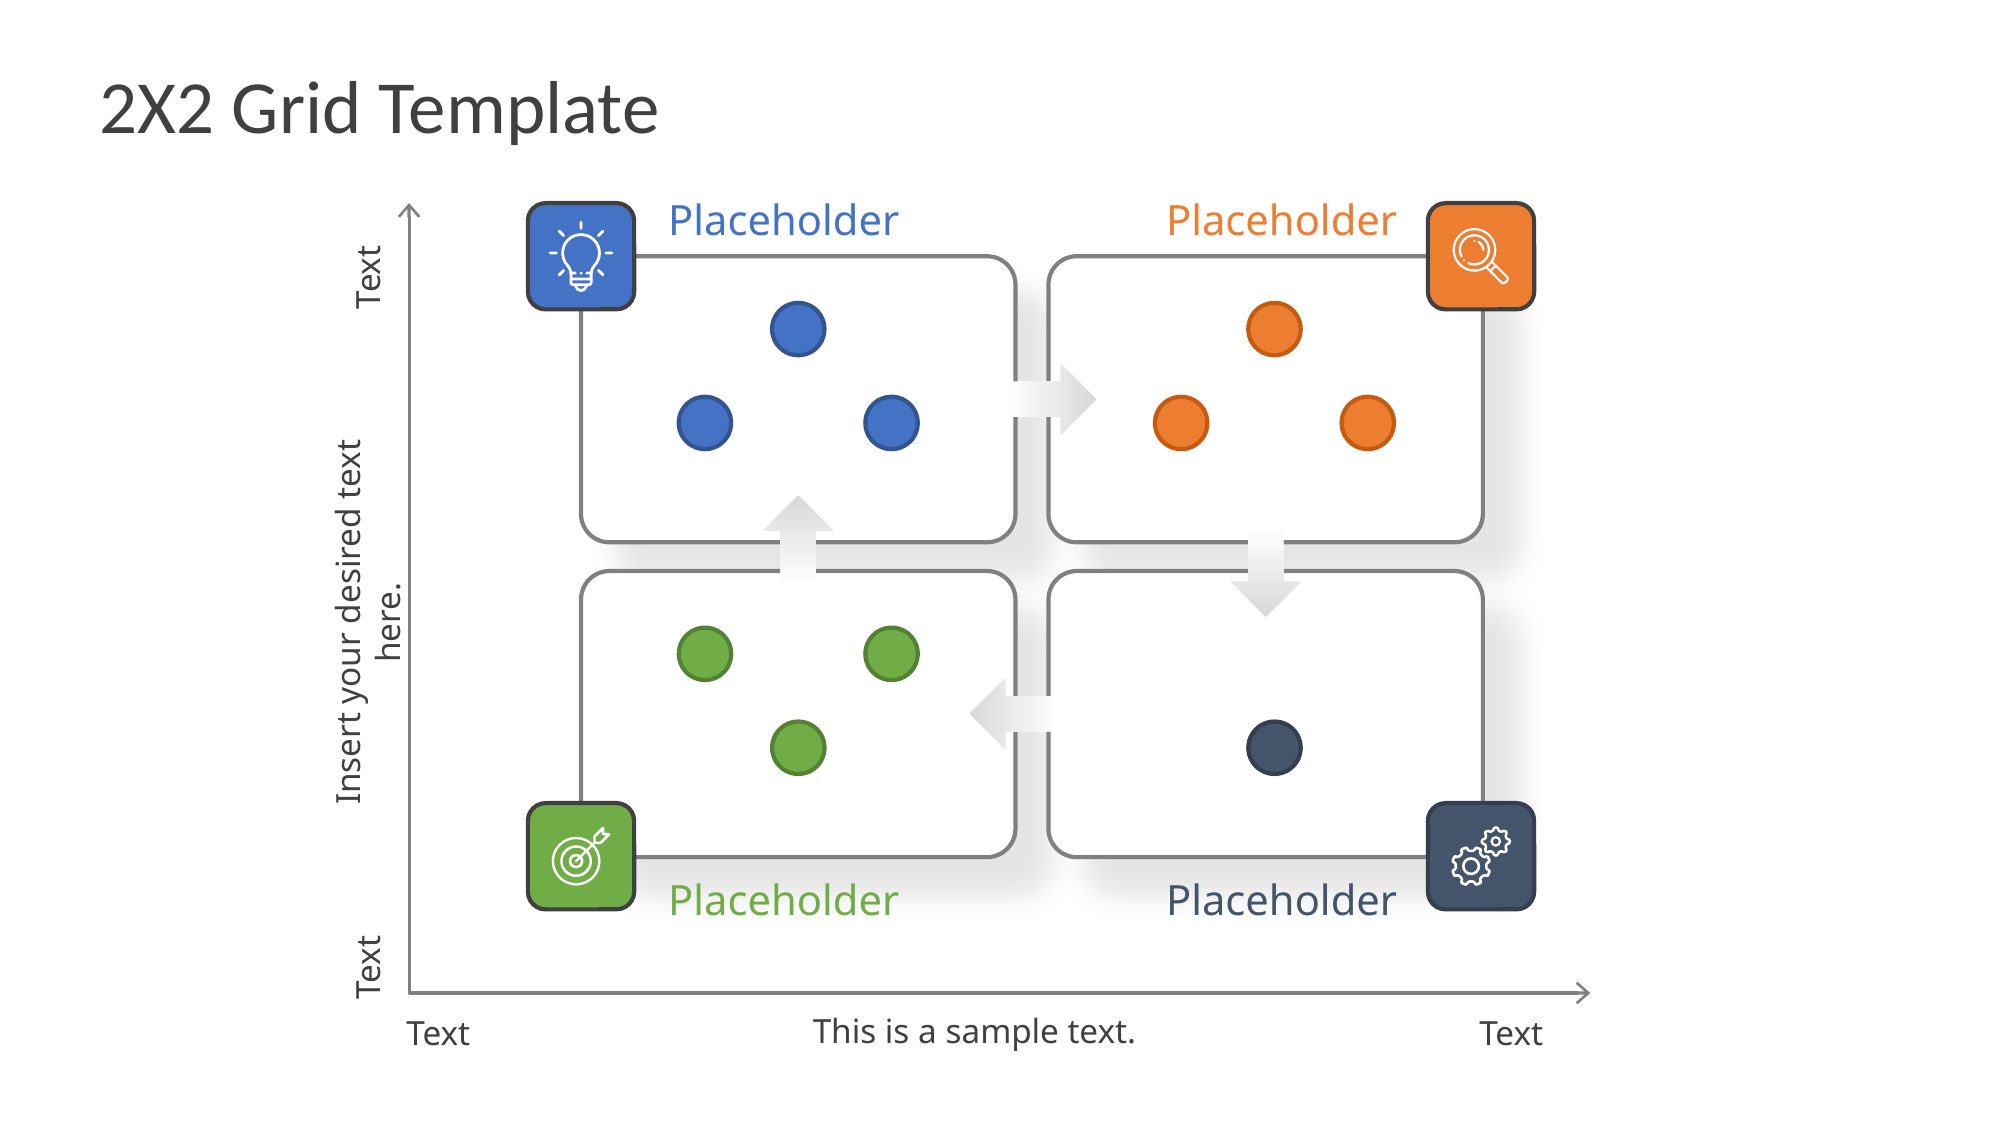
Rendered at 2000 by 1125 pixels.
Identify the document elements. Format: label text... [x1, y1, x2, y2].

text_box Text [406, 1012, 471, 1053]
text_box [676, 625, 734, 683]
text_box Text [346, 935, 387, 1000]
text_box [1339, 394, 1397, 452]
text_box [548, 220, 614, 292]
text_box [769, 300, 827, 358]
text_box [761, 493, 836, 589]
text_box [967, 676, 1063, 751]
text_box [1450, 826, 1512, 887]
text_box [551, 826, 611, 886]
text_box [863, 394, 920, 452]
text_box Placeholder [1050, 193, 1398, 244]
text_box This is a sample text. [787, 1012, 1162, 1048]
text_box [1046, 254, 1485, 545]
text_box Text [346, 245, 387, 310]
text_box [1246, 719, 1303, 777]
text_box Placeholder [668, 193, 1016, 244]
text_box [525, 200, 637, 312]
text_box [1452, 227, 1510, 285]
text_box [1425, 200, 1537, 312]
title 2X2 Grid Template [99, 45, 1900, 162]
text_box Insert your desired text here. [349, 435, 385, 810]
text_box [525, 800, 637, 912]
text_box [1152, 394, 1210, 452]
text_box [769, 719, 827, 777]
text_box Placeholder [668, 873, 1016, 924]
text_box [1246, 300, 1303, 358]
text_box [1003, 362, 1099, 437]
text_box [1046, 568, 1485, 860]
text_box [397, 203, 1591, 1005]
text_box Text [1479, 1012, 1543, 1053]
text_box [676, 394, 734, 452]
text_box [578, 254, 1018, 545]
text_box [1425, 800, 1537, 912]
text_box Placeholder [1050, 873, 1398, 924]
text_box [1228, 523, 1303, 619]
text_box [863, 625, 920, 683]
text_box [578, 568, 1018, 860]
